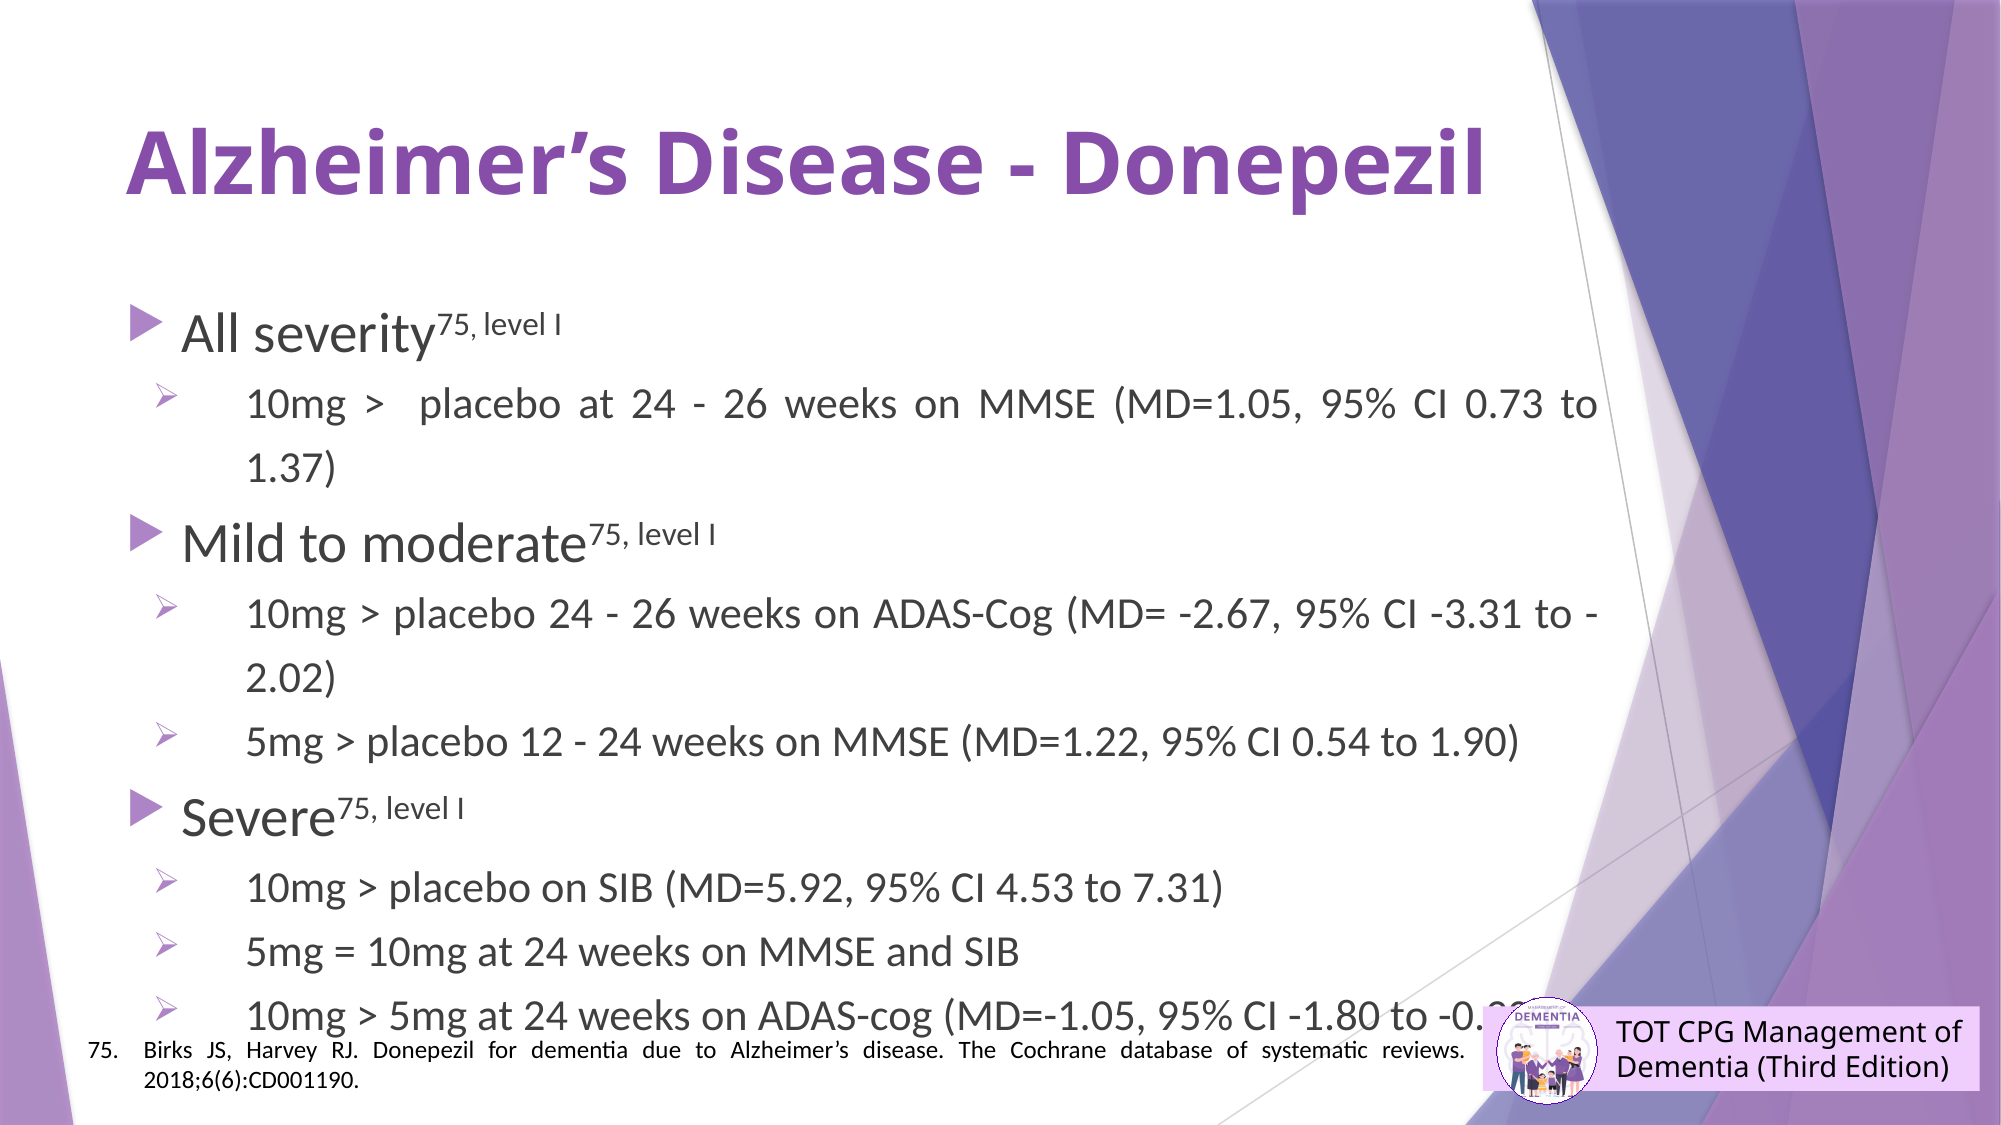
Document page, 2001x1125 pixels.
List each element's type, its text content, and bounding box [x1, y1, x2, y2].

list All severity75, level I 10mg > placebo at 24 - 26 weeks on MMSE (MD=1.05, 95% CI 0.73 to 1.37) Mild to moderate75, level I 10mg > placebo 24 - 26 weeks on ADAS-Cog (MD= -2.67, 95% CI -3.31 to -2.02) 5mg > placebo 12 - 24 weeks on MMSE (MD=1.22, 95% CI 0.54 to 1.90) Severe75, level I 10mg > placebo on SIB (MD=5.92, 95% CI 4.53 to 7.31) 5mg = 10mg at 24 weeks on MMSE and SIB 10mg > 5mg at 24 weeks on ADAS-cog (MD=-1.05, 95% CI -1.80 to -0.30) [111, 273, 1617, 1026]
text_box Birks JS, Harvey RJ. Donepezil for dementia due to Alzheimer’s disease. The Cochrane database of systematic reviews. 2018;6(6):CD001190. [72, 1026, 1477, 1102]
title Alzheimer’s Disease - Donepezil [111, 99, 1522, 273]
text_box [1482, 996, 1981, 1105]
